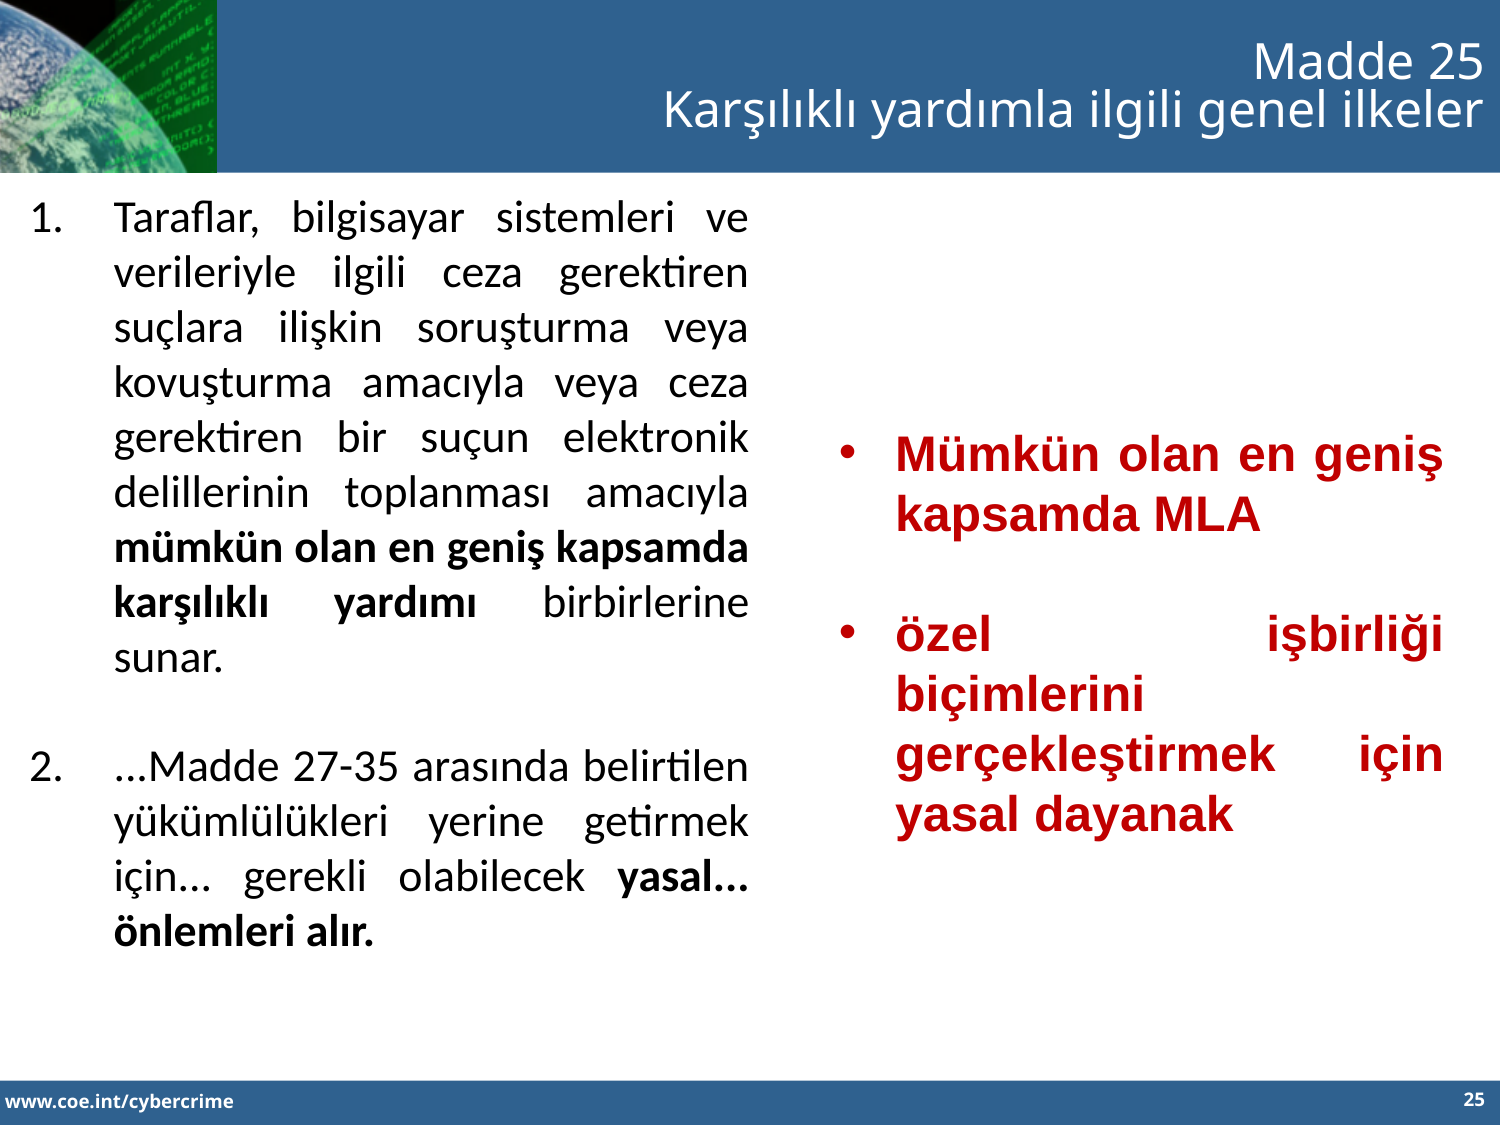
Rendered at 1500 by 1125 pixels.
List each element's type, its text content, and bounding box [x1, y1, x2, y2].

slide_number 25 [1149, 1079, 1500, 1125]
text_box Mümkün olan en geniş kapsamda MLA özel işbirliği biçimlerini gerçekleştirmek için yasal dayanak [824, 413, 1460, 849]
text_box Taraflar, bilgisayar sistemleri ve verileriyle ilgili ceza gerektiren suçlara ilişkin soruşturma veya kovuşturma amacıyla veya ceza gerektiren bir suçun elektronik delillerinin toplanması amacıyla mümkün olan en geniş kapsamda karşılıklı yardımı birbirlerine sunar. ...Madde 27-35 arasında belirtilen yükümlülükleri yerine getirmek için... gerekli olabilecek yasal... önlemleri alır. [14, 178, 765, 1019]
picture [0, 1, 217, 173]
text_box Madde 25 Karşılıklı yardımla ilgili genel ilkeler [252, 13, 1500, 166]
